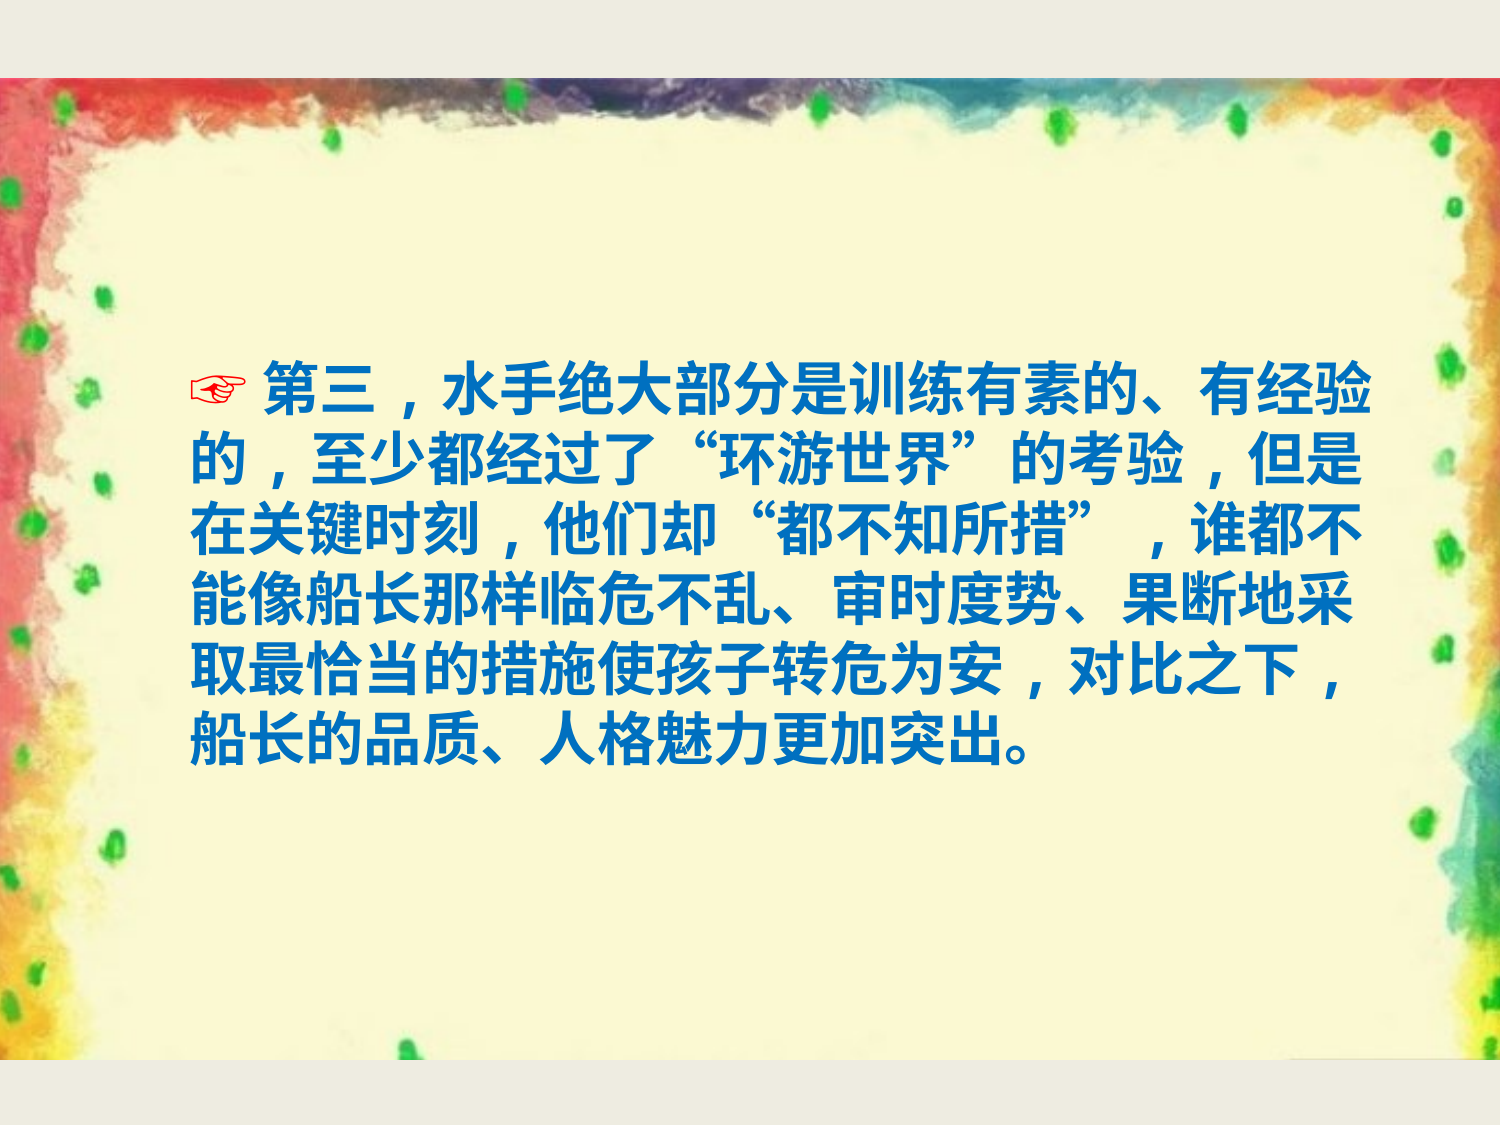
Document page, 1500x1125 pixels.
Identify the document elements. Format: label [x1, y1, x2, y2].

picture [0, 78, 1500, 1061]
